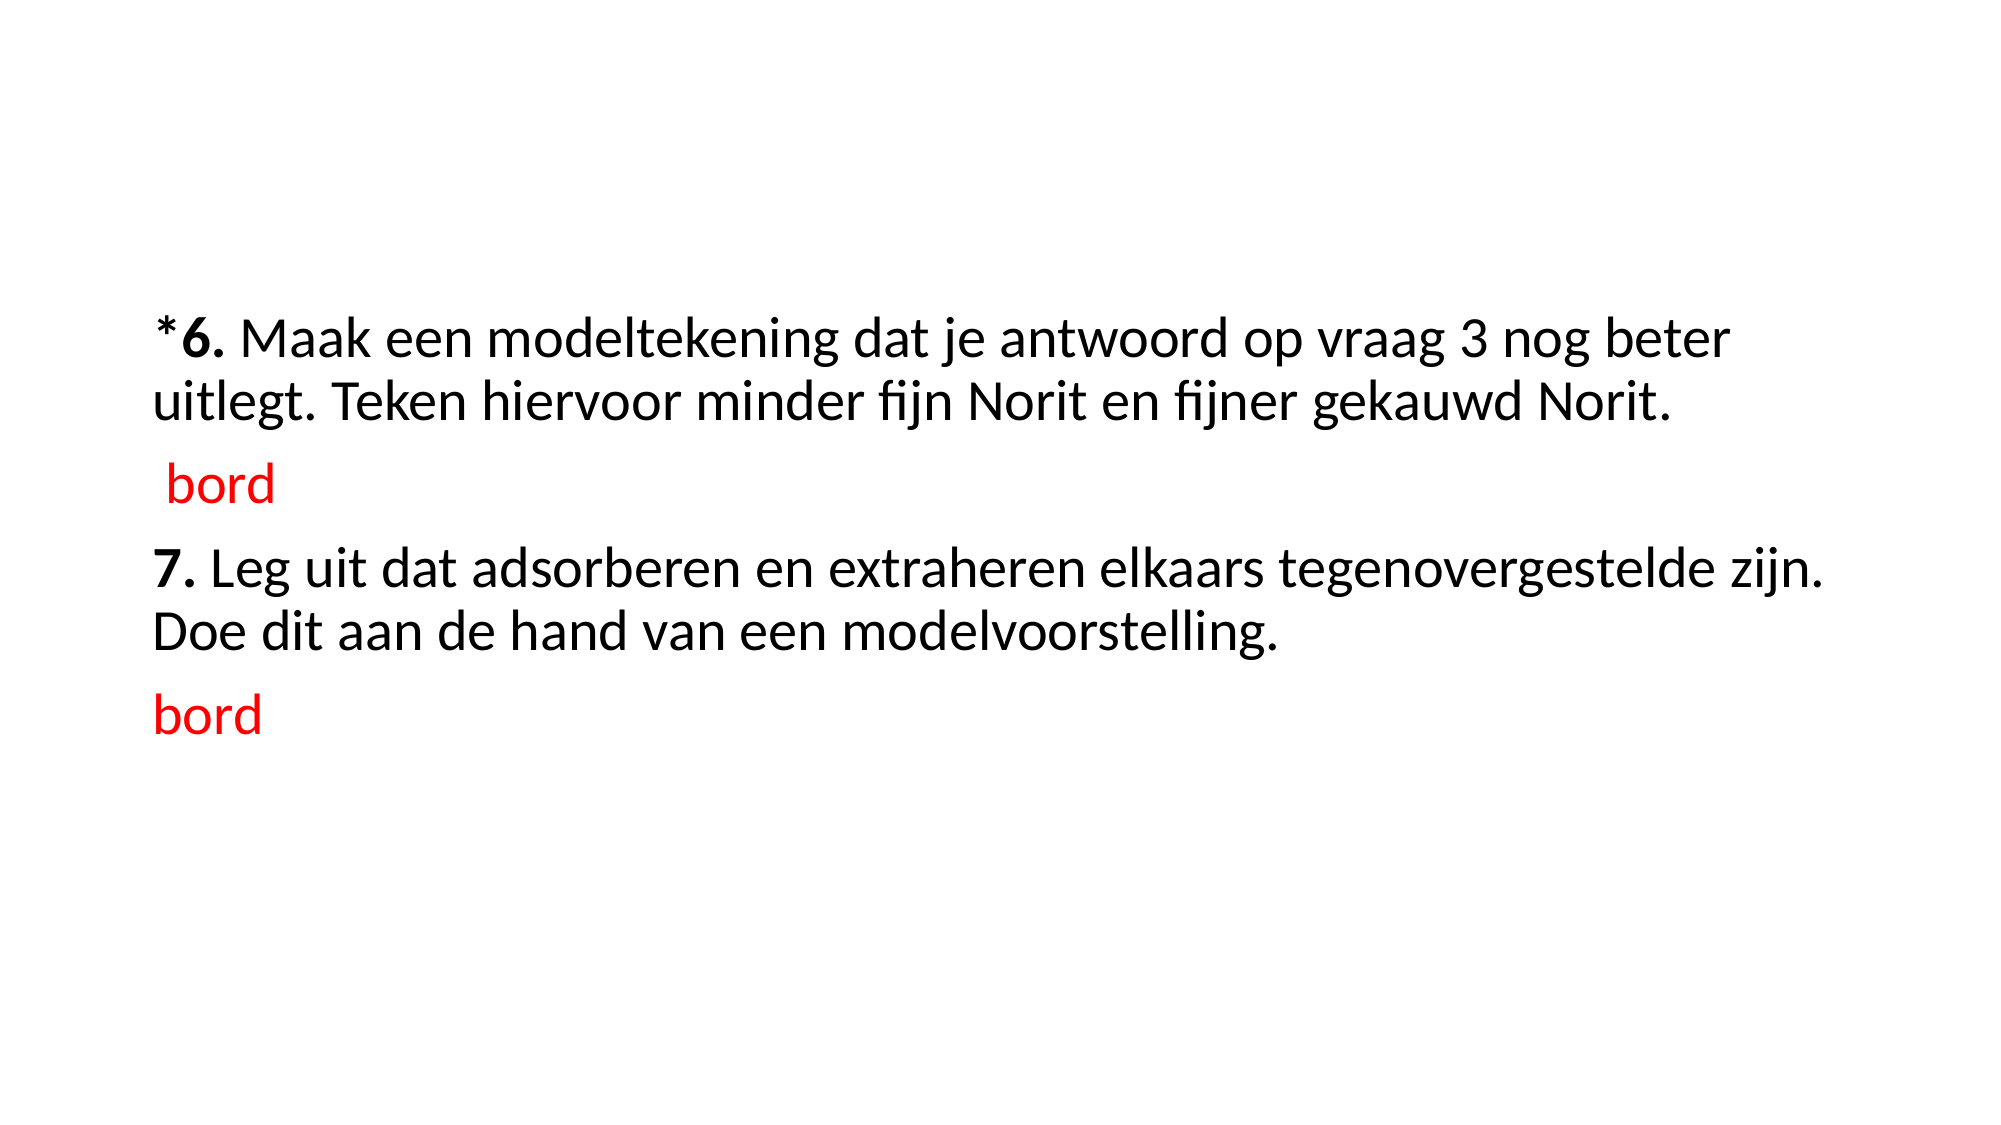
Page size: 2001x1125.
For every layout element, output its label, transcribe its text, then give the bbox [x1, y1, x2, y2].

list *6. Maak een modeltekening dat je antwoord op vraag 3 nog beter uitlegt. Teken hiervoor minder fijn Norit en fijner gekauwd Norit. bord 7. Leg uit dat adsorberen en extraheren elkaars tegenovergestelde zijn. Doe dit aan de hand van een modelvoorstelling. bord [137, 299, 1863, 1014]
